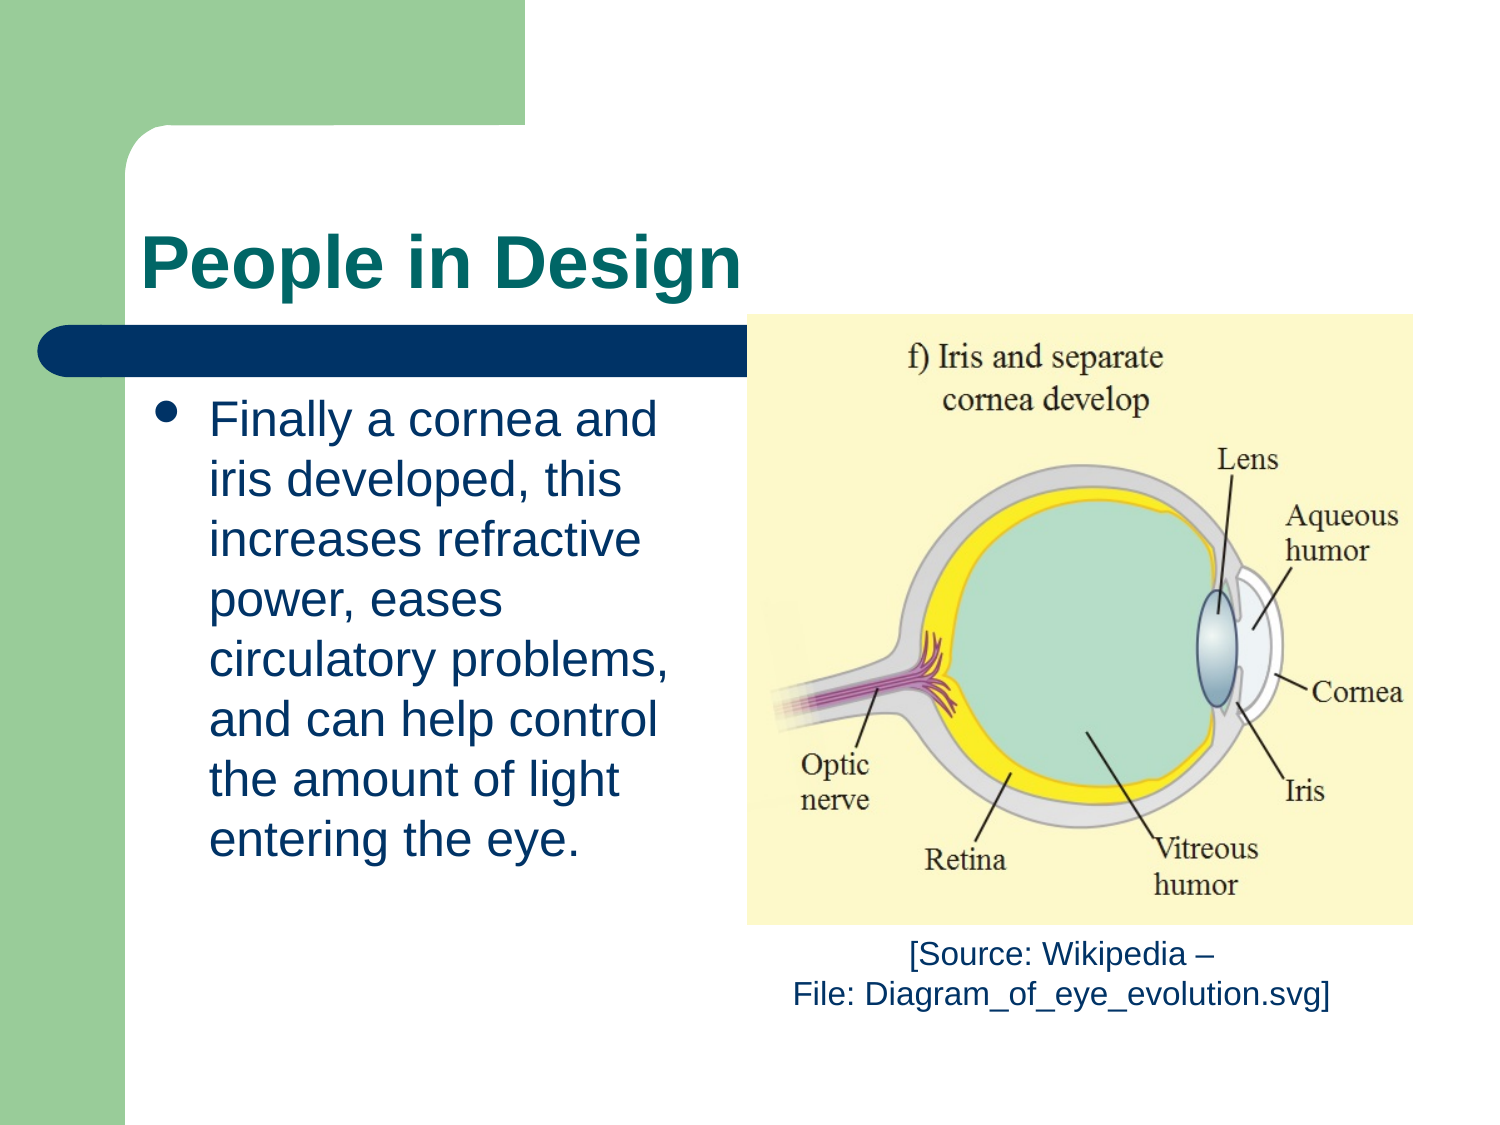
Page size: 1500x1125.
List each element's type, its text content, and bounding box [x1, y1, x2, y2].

list Finally a cornea and iris developed, this increases refractive power, eases circulatory problems, and can help control the amount of light entering the eye. [137, 378, 738, 906]
title People in Design [124, 124, 1426, 313]
picture [747, 314, 1413, 926]
text_box [Source: Wikipedia – File: Diagram_of_eye_evolution.svg] [777, 934, 1347, 1020]
